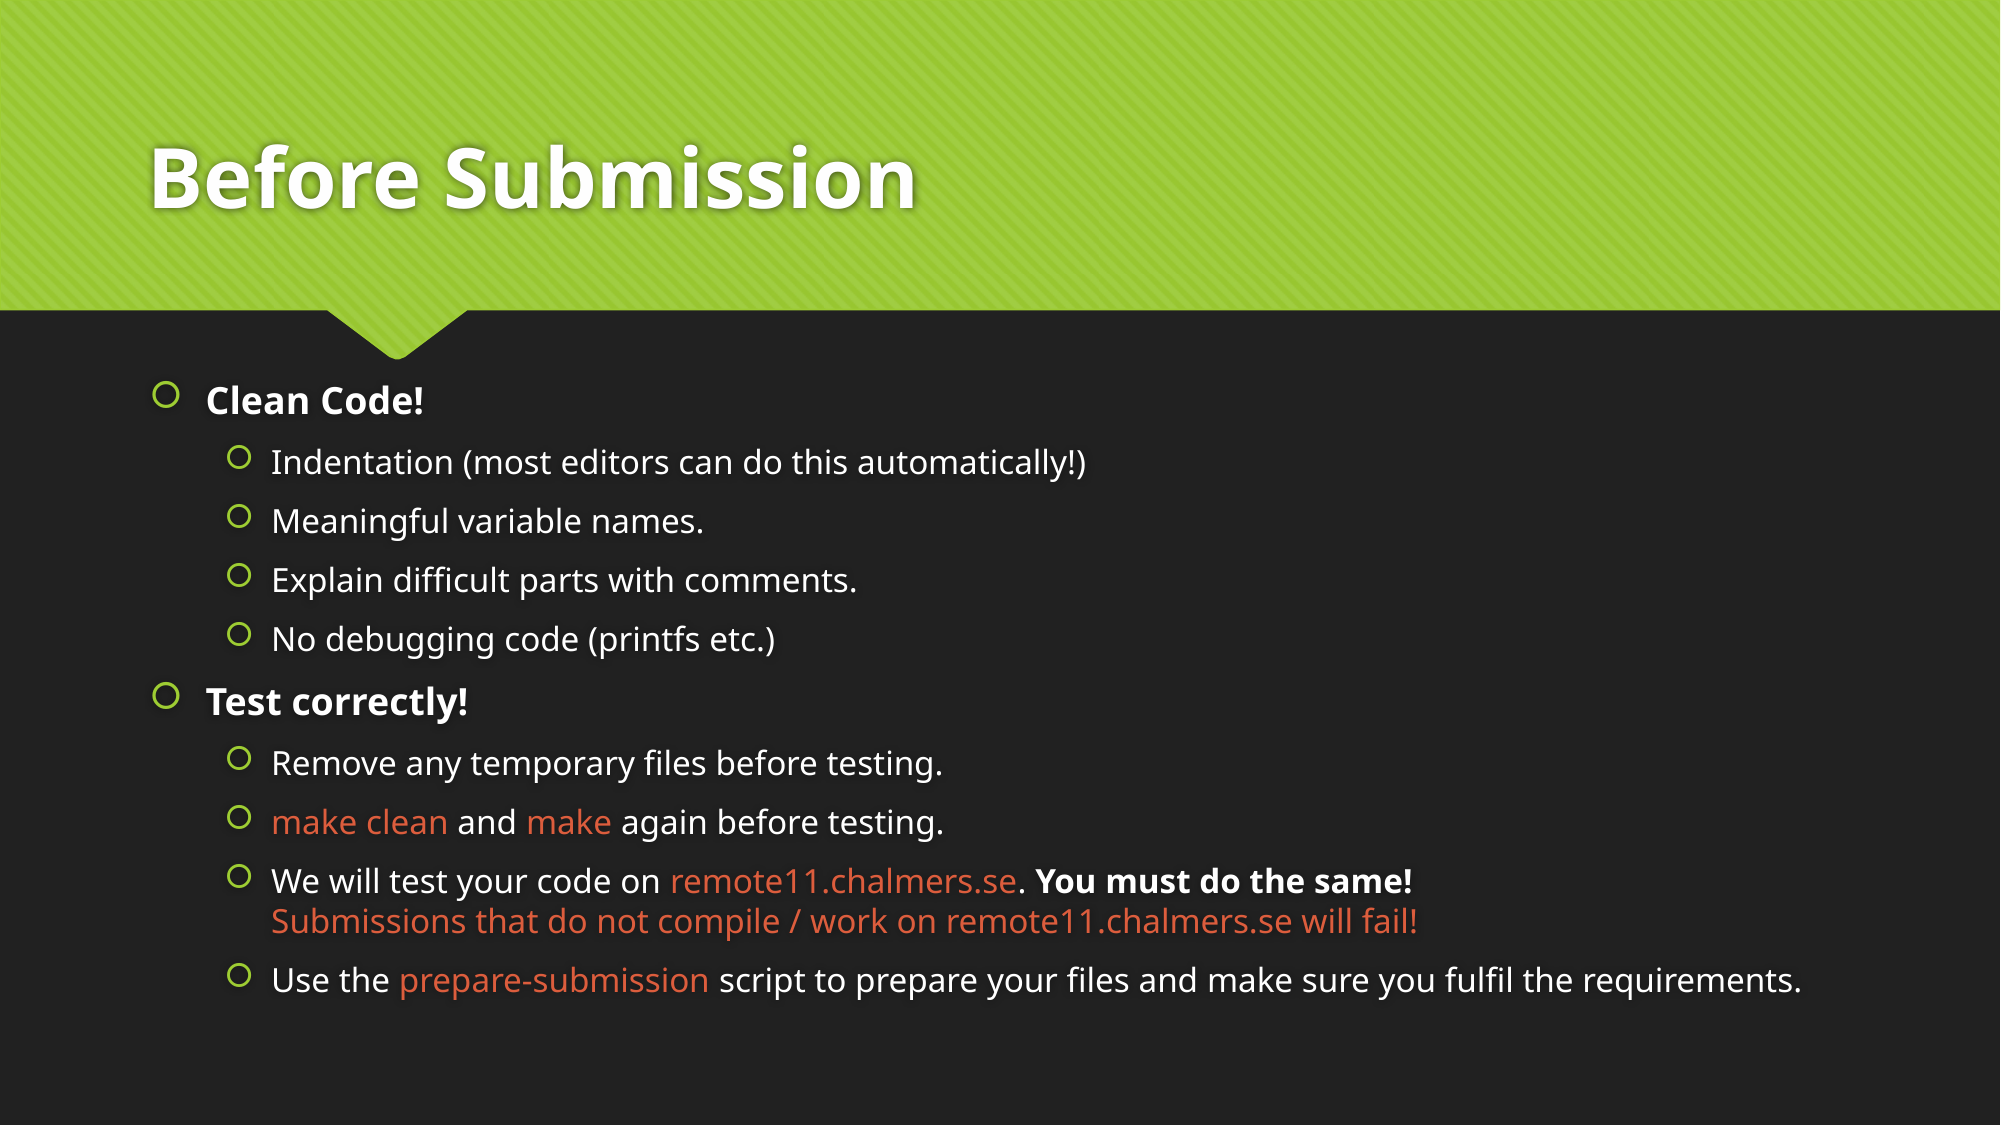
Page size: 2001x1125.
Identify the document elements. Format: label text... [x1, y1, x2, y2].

title Before Submission [132, 73, 1868, 233]
list Clean Code! Indentation (most editors can do this automatically!) Meaningful variable names. Explain difficult parts with comments. No debugging code (printfs etc.) Test correctly! Remove any temporary files before testing. make clean and make again before testing. We will test your code on remote11.chalmers.se. You must do the same! Submissions that do not compile / work on remote11.chalmers.se will fail! Use the prepare-submission script to prepare your files and make sure you fulfil the requirements. [134, 364, 1866, 1012]
